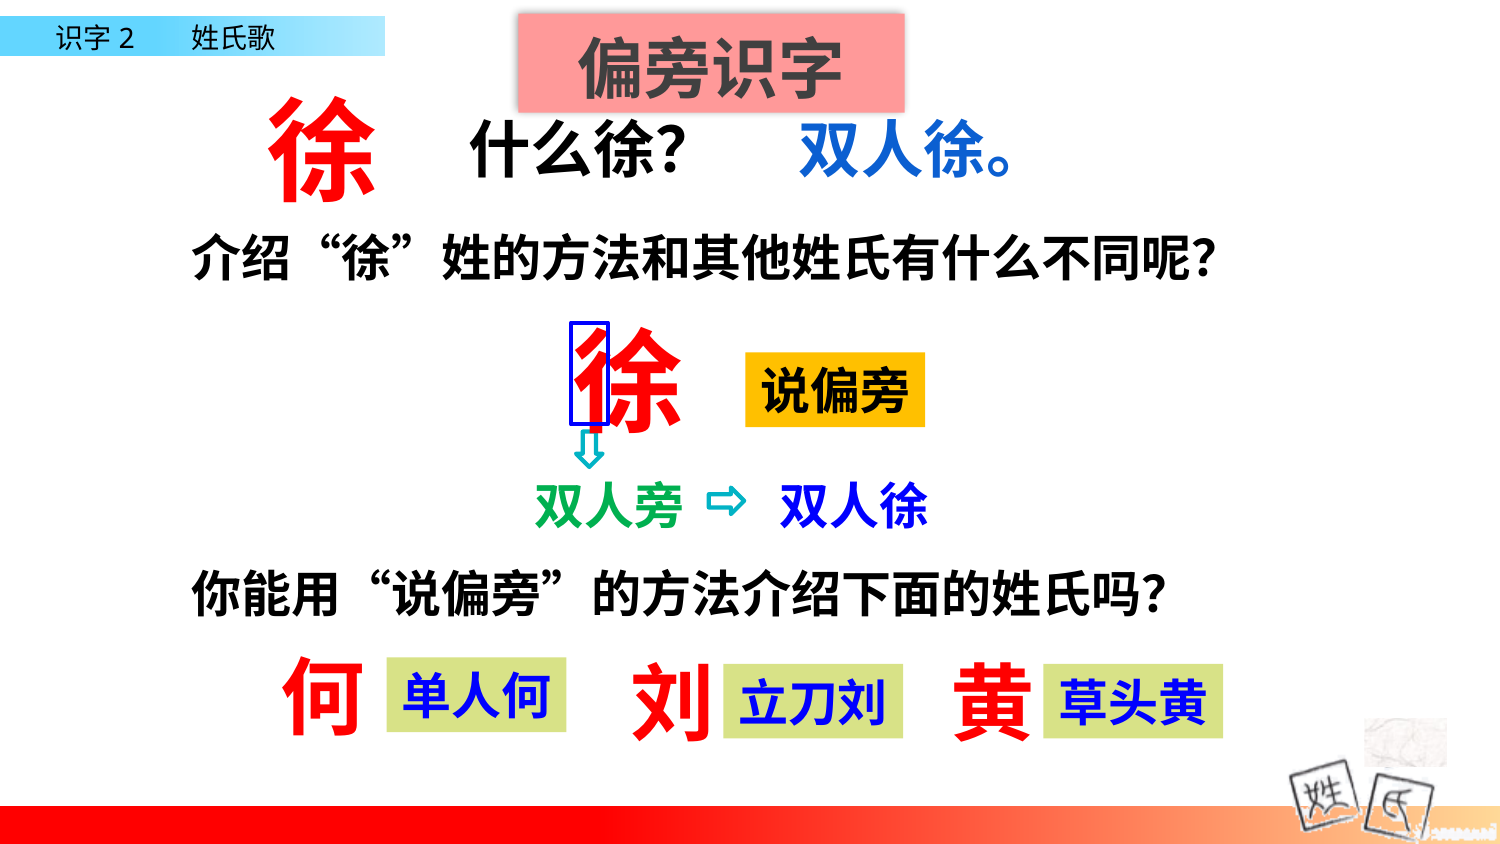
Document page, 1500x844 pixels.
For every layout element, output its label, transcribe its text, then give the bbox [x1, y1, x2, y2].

text_box 双人旁 [519, 466, 700, 542]
picture [1232, 718, 1500, 844]
text_box 徐 [251, 72, 394, 223]
text_box 何 [265, 636, 380, 753]
text_box [1166, 806, 1170, 843]
text_box 双人徐。 [784, 102, 1064, 193]
text_box 介绍“徐”姓的方法和其他姓氏有什么不同呢？ [119, 207, 1269, 295]
text_box 徐 [557, 303, 700, 454]
text_box 你能用“说偏旁”的方法介绍下面的姓氏吗？ [119, 543, 1269, 631]
text_box 刘 [615, 642, 731, 759]
text_box 立刀刘 [723, 663, 904, 739]
text_box 说偏旁 [745, 352, 926, 428]
text_box [569, 321, 610, 426]
text_box [706, 485, 747, 517]
text_box 偏旁识字 [518, 13, 905, 113]
text_box 什么徐？ [453, 102, 734, 193]
text_box [574, 454, 605, 466]
text_box 全包围 结构 [990, 806, 994, 843]
text_box 单人何 [386, 657, 567, 733]
text_box 草头黄 [1043, 663, 1224, 739]
text_box 双人徐 [764, 466, 945, 542]
text_box 黄 [935, 642, 1051, 759]
